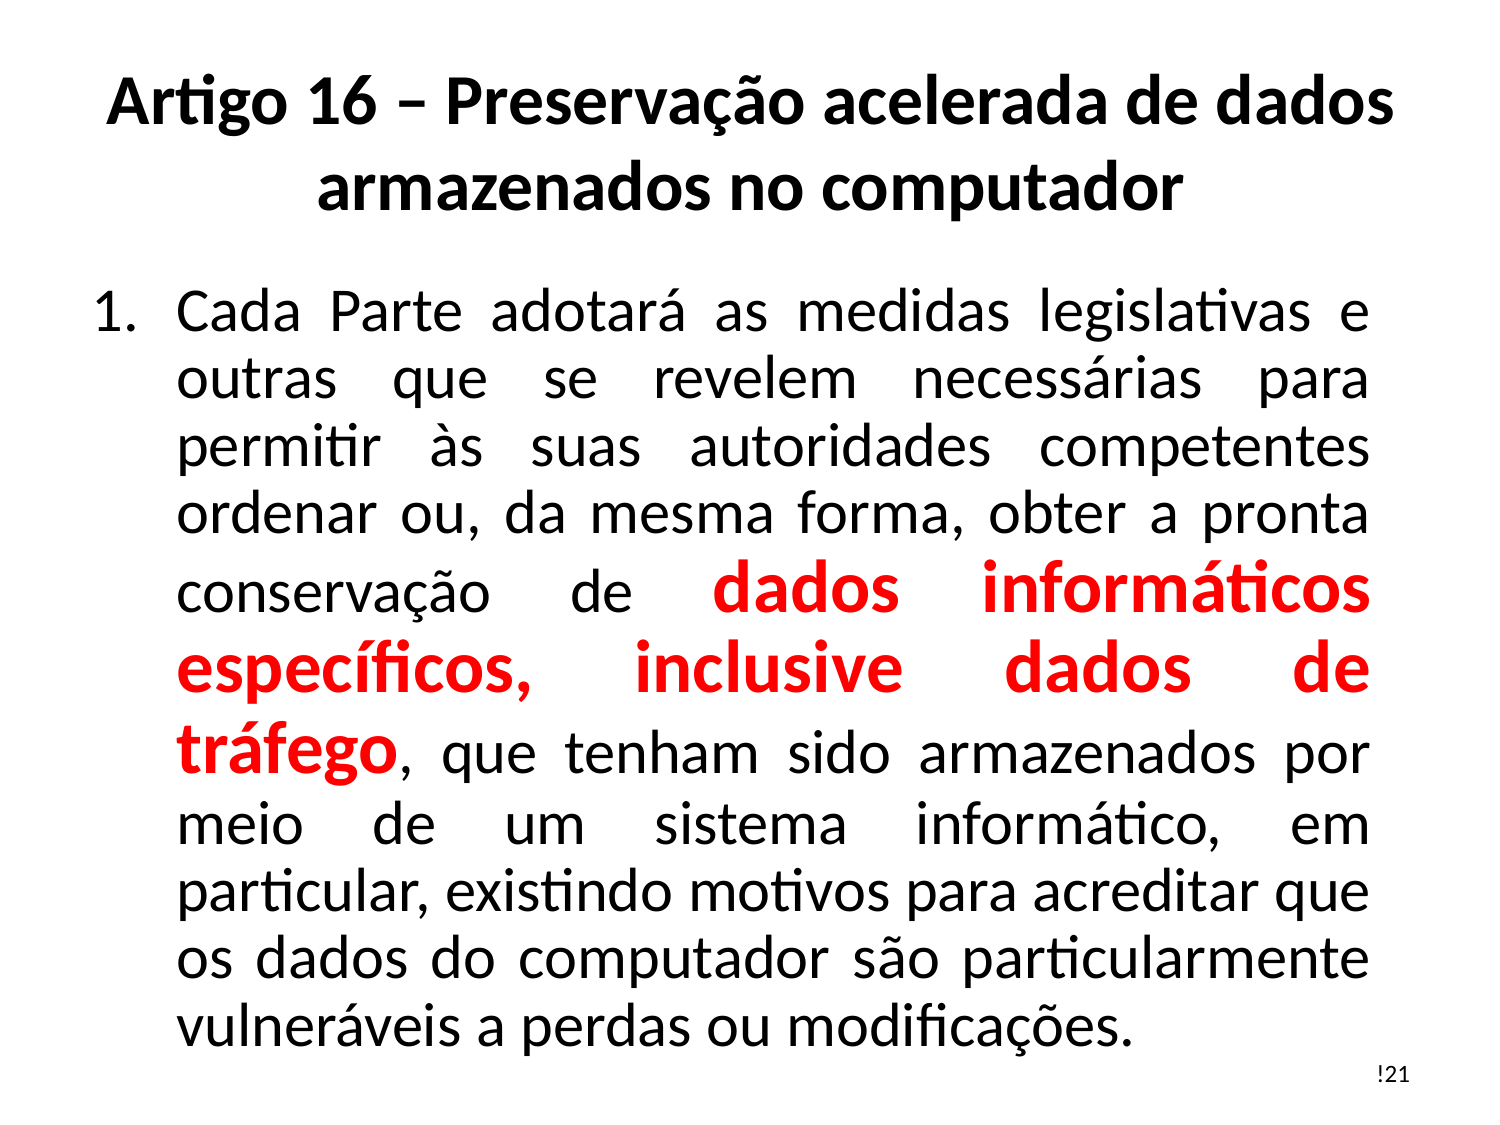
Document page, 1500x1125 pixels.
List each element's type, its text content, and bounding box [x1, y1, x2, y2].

title Artigo 16 – Preservação acelerada de dados armazenados no computador [76, 44, 1426, 232]
list Cada Parte adotará as medidas legislativas e outras que se revelem necessárias para permitir às suas autoridades competentes ordenar ou, da mesma forma, obter a pronta conservação de dados informáticos específicos, inclusive dados de tráfego, que tenham sido armazenados por meio de um sistema informático, em particular, existindo motivos para acreditar que os dados do computador são particularmente vulneráveis ​​a perdas ou modificações. [76, 269, 1388, 1002]
slide_number !21 [1074, 1042, 1425, 1103]
